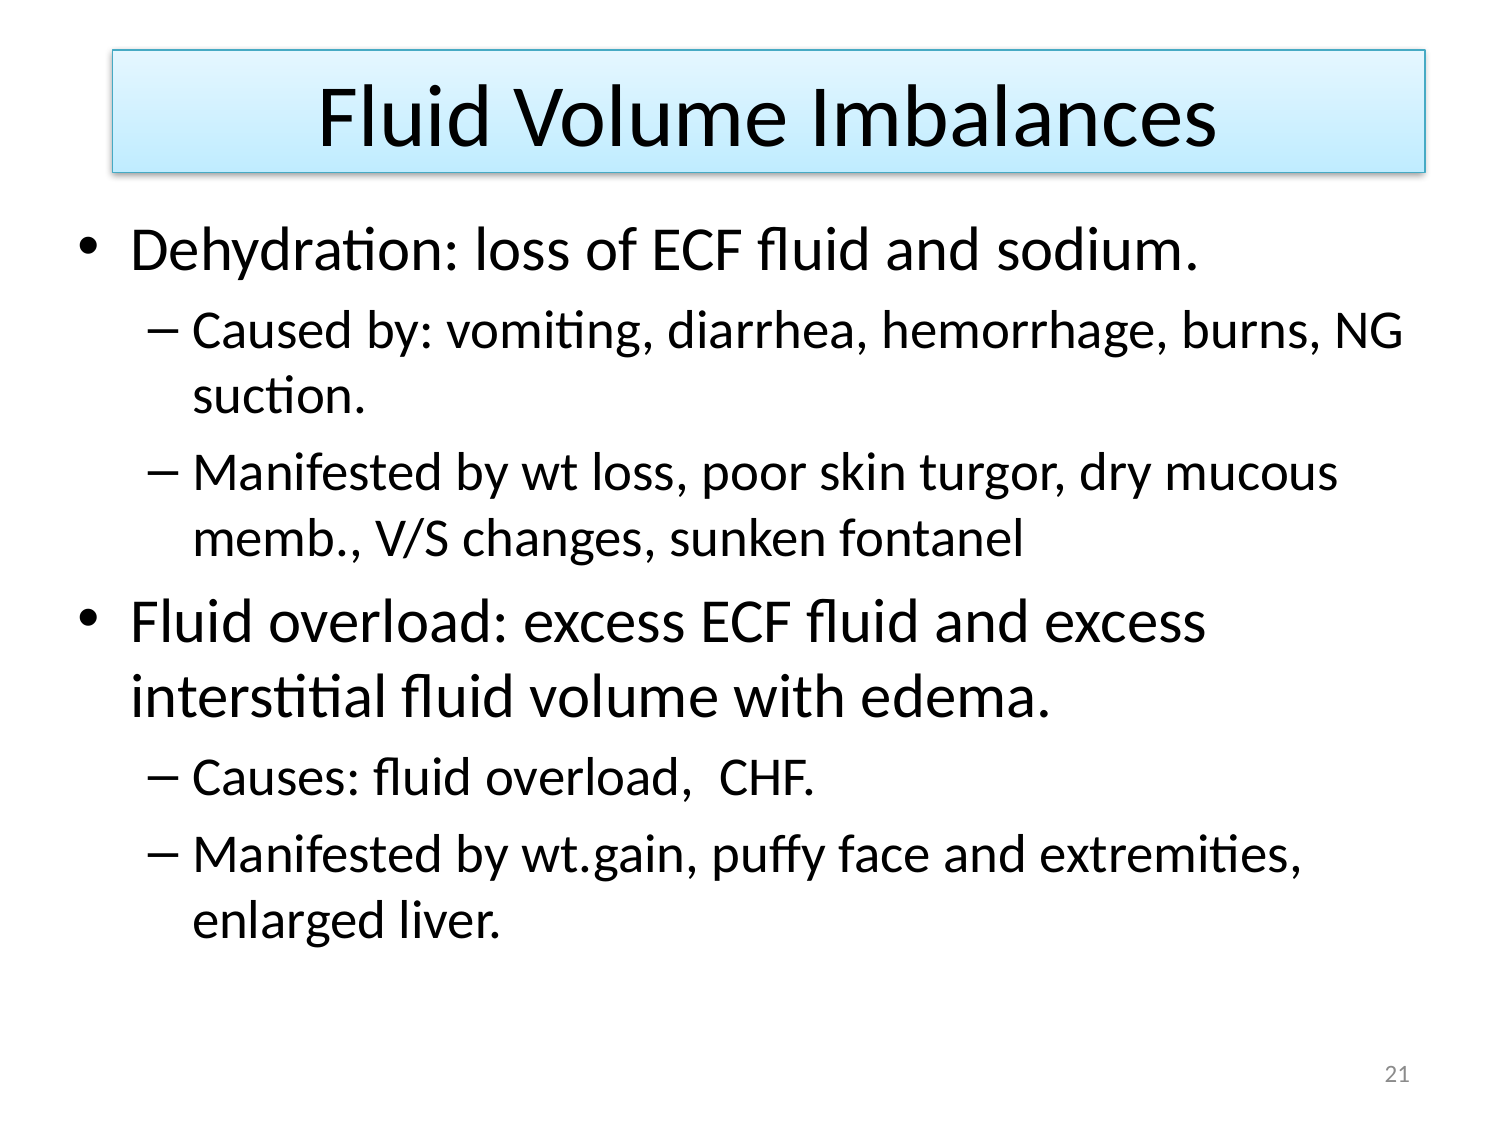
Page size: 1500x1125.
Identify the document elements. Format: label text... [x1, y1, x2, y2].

list Dehydration: loss of ECF fluid and sodium. Caused by: vomiting, diarrhea, hemorrhage, burns, NG suction. Manifested by wt loss, poor skin turgor, dry mucous memb., V/S changes, sunken fontanel Fluid overload: excess ECF fluid and excess interstitial fluid volume with edema. Causes: fluid overload, CHF. Manifested by wt.gain, puffy face and extremities, enlarged liver. [62, 200, 1425, 963]
slide_number 21 [1074, 1042, 1425, 1103]
title Fluid Volume Imbalances [112, 49, 1426, 173]
